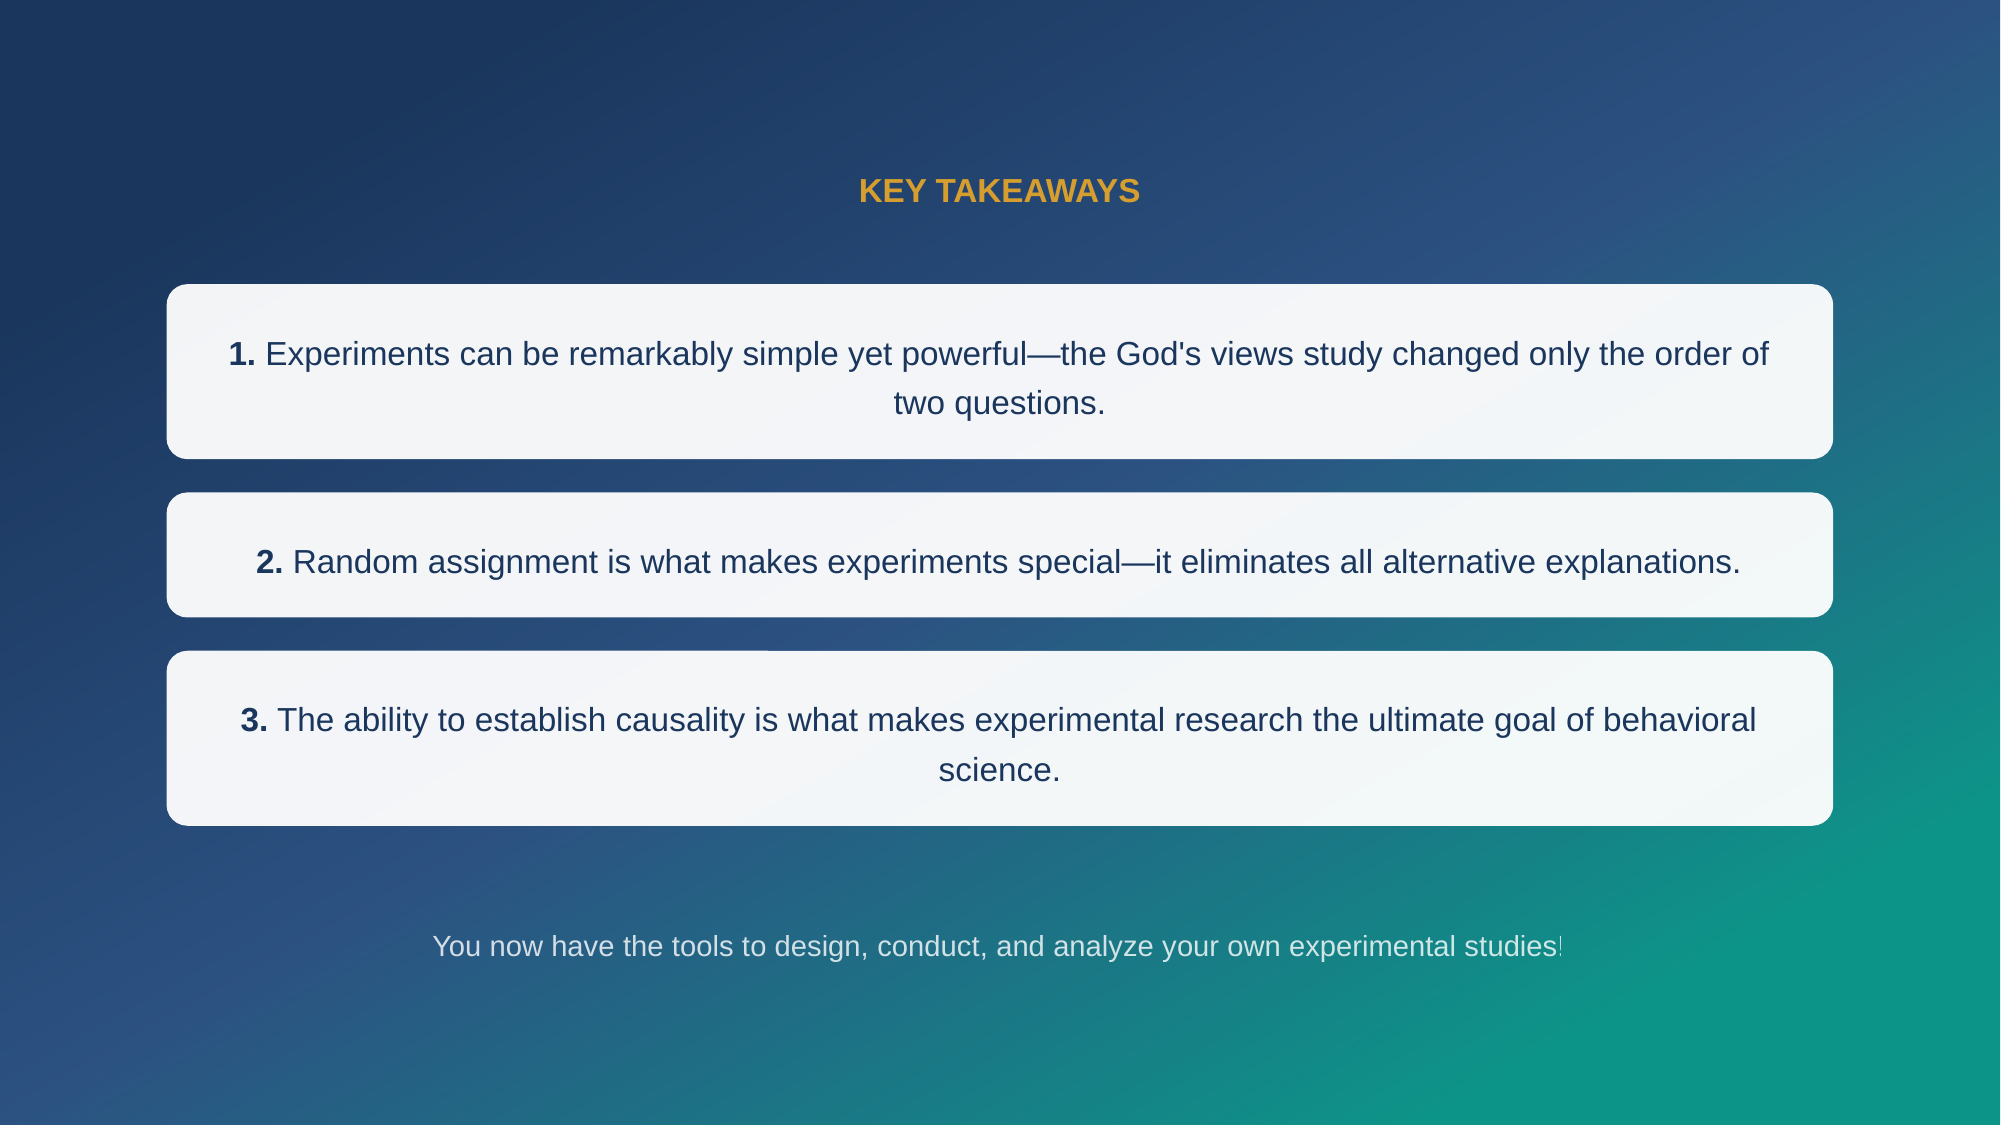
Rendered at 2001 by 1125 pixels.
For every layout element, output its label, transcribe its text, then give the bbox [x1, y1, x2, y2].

text_box [166, 650, 1834, 826]
picture [0, 0, 2001, 1125]
text_box [166, 284, 1834, 460]
text_box KEY TAKEAWAYS [814, 162, 1186, 210]
text_box 1. Experiments can be remarkably simple yet powerful—the God's views study changed only the order of two questions. [201, 321, 1799, 422]
text_box 3. The ability to establish causality is what makes experimental research the ultimate goal of behavioral science. [201, 688, 1799, 789]
text_box [166, 492, 1834, 618]
text_box You now have the tools to design, conduct, and analyze your own experimental studies! [424, 921, 1576, 963]
text_box 2. Random assignment is what makes experiments special—it eliminates all alternative explanations. [201, 529, 1799, 580]
